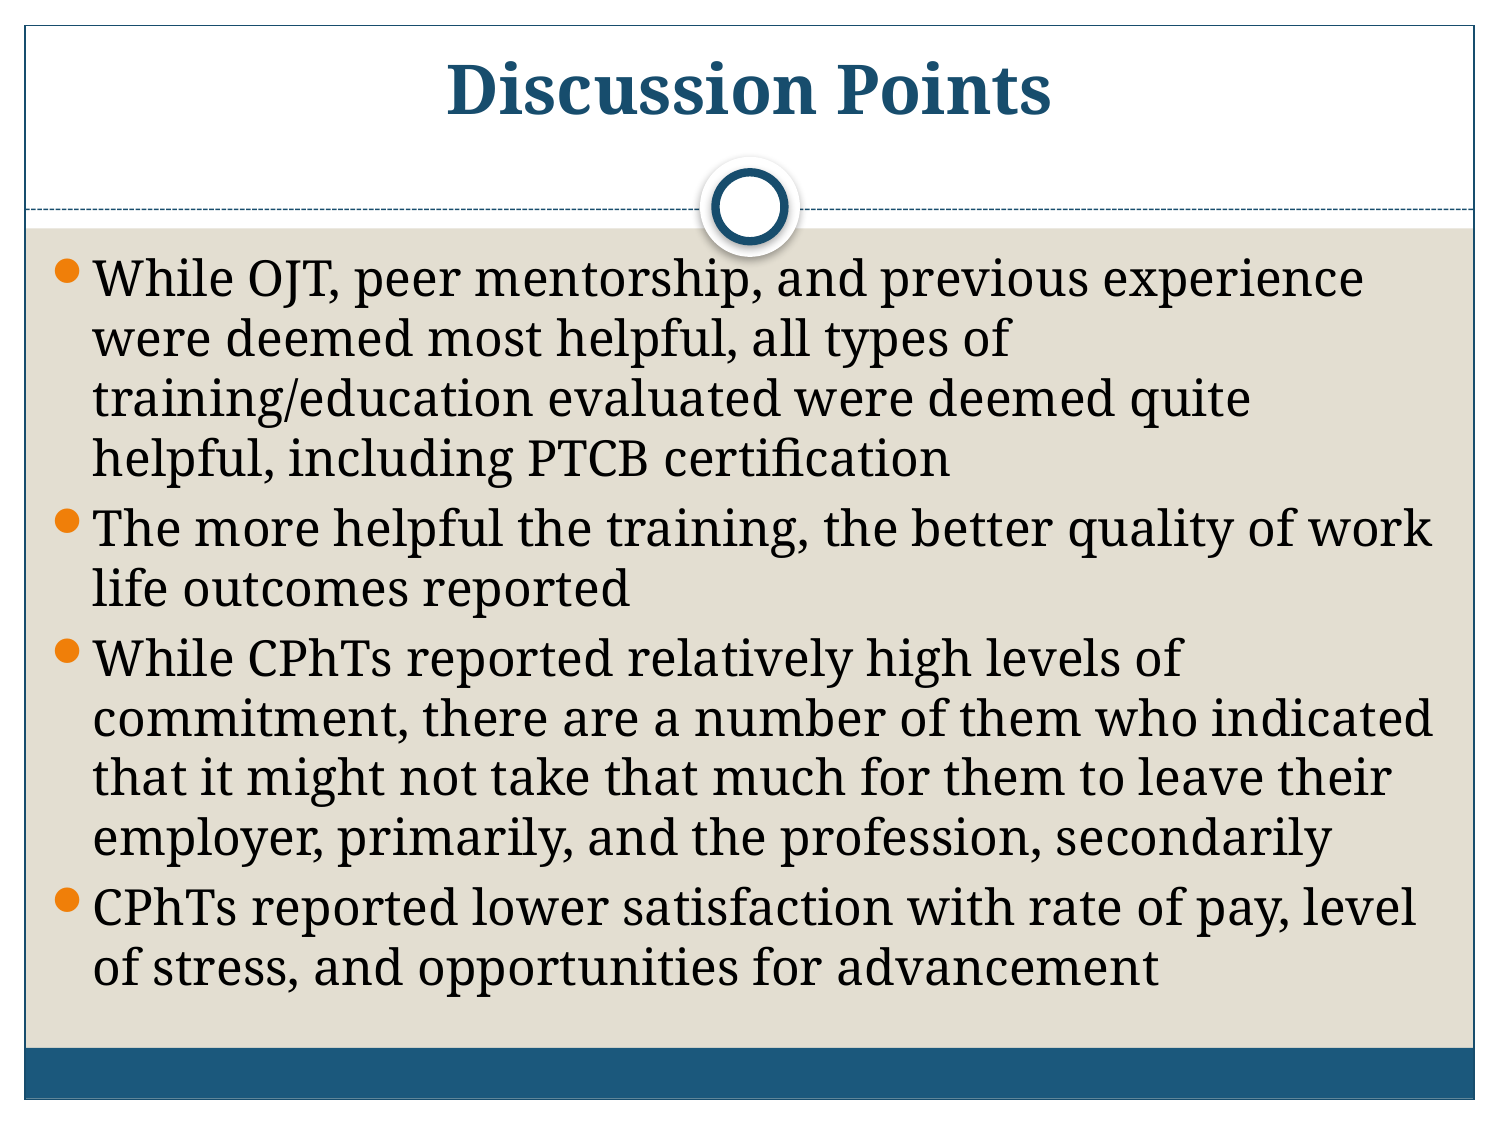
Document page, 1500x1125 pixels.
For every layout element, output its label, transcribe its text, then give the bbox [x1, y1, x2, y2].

list While OJT, peer mentorship, and previous experience were deemed most helpful, all types of training/education evaluated were deemed quite helpful, including PTCB certification The more helpful the training, the better quality of work life outcomes reported While CPhTs reported relatively high levels of commitment, there are a number of them who indicated that it might not take that much for them to leave their employer, primarily, and the profession, secondarily CPhTs reported lower satisfaction with rate of pay, level of stress, and opportunities for advancement [36, 239, 1457, 1007]
title Discussion Points [0, 0, 1500, 137]
